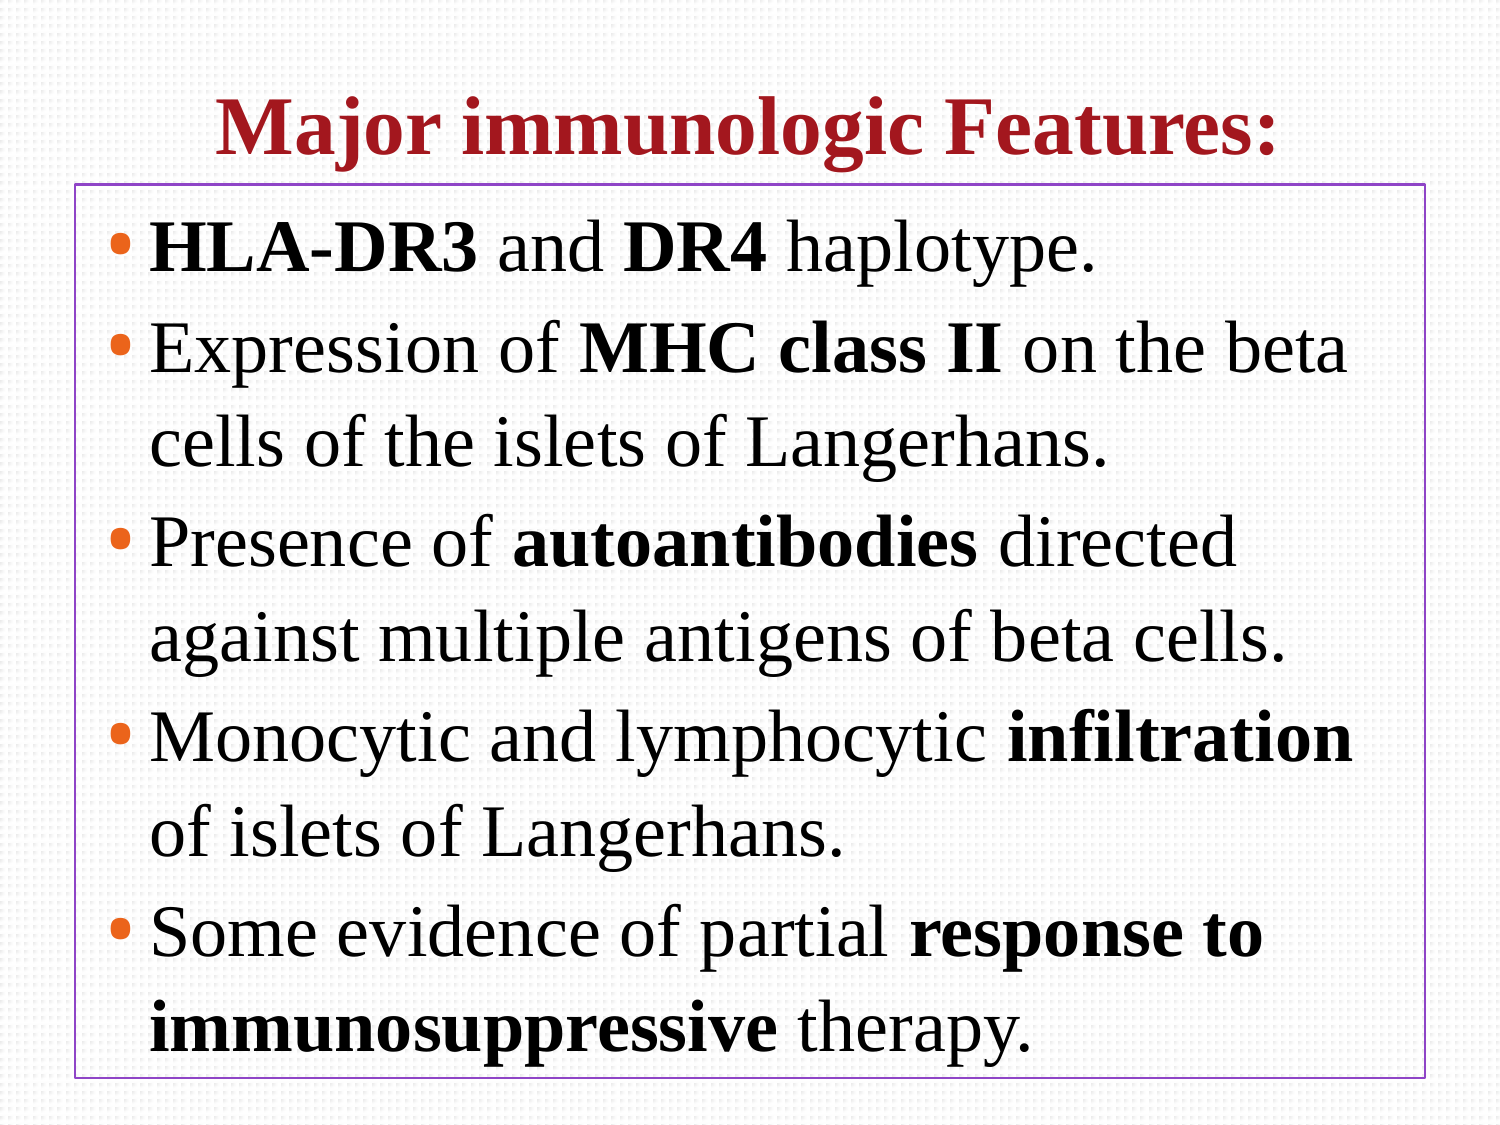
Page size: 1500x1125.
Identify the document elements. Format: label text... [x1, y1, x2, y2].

title Major immunologic Features: [64, 30, 1415, 206]
list HLA-DR3 and DR4 haplotype. Expression of MHC class II on the beta cells of the islets of Langerhans. Presence of autoantibodies directed against multiple antigens of beta cells. Monocytic and lymphocytic infiltration of islets of Langerhans. Some evidence of partial response to immunosuppressive therapy. [75, 184, 1425, 1079]
